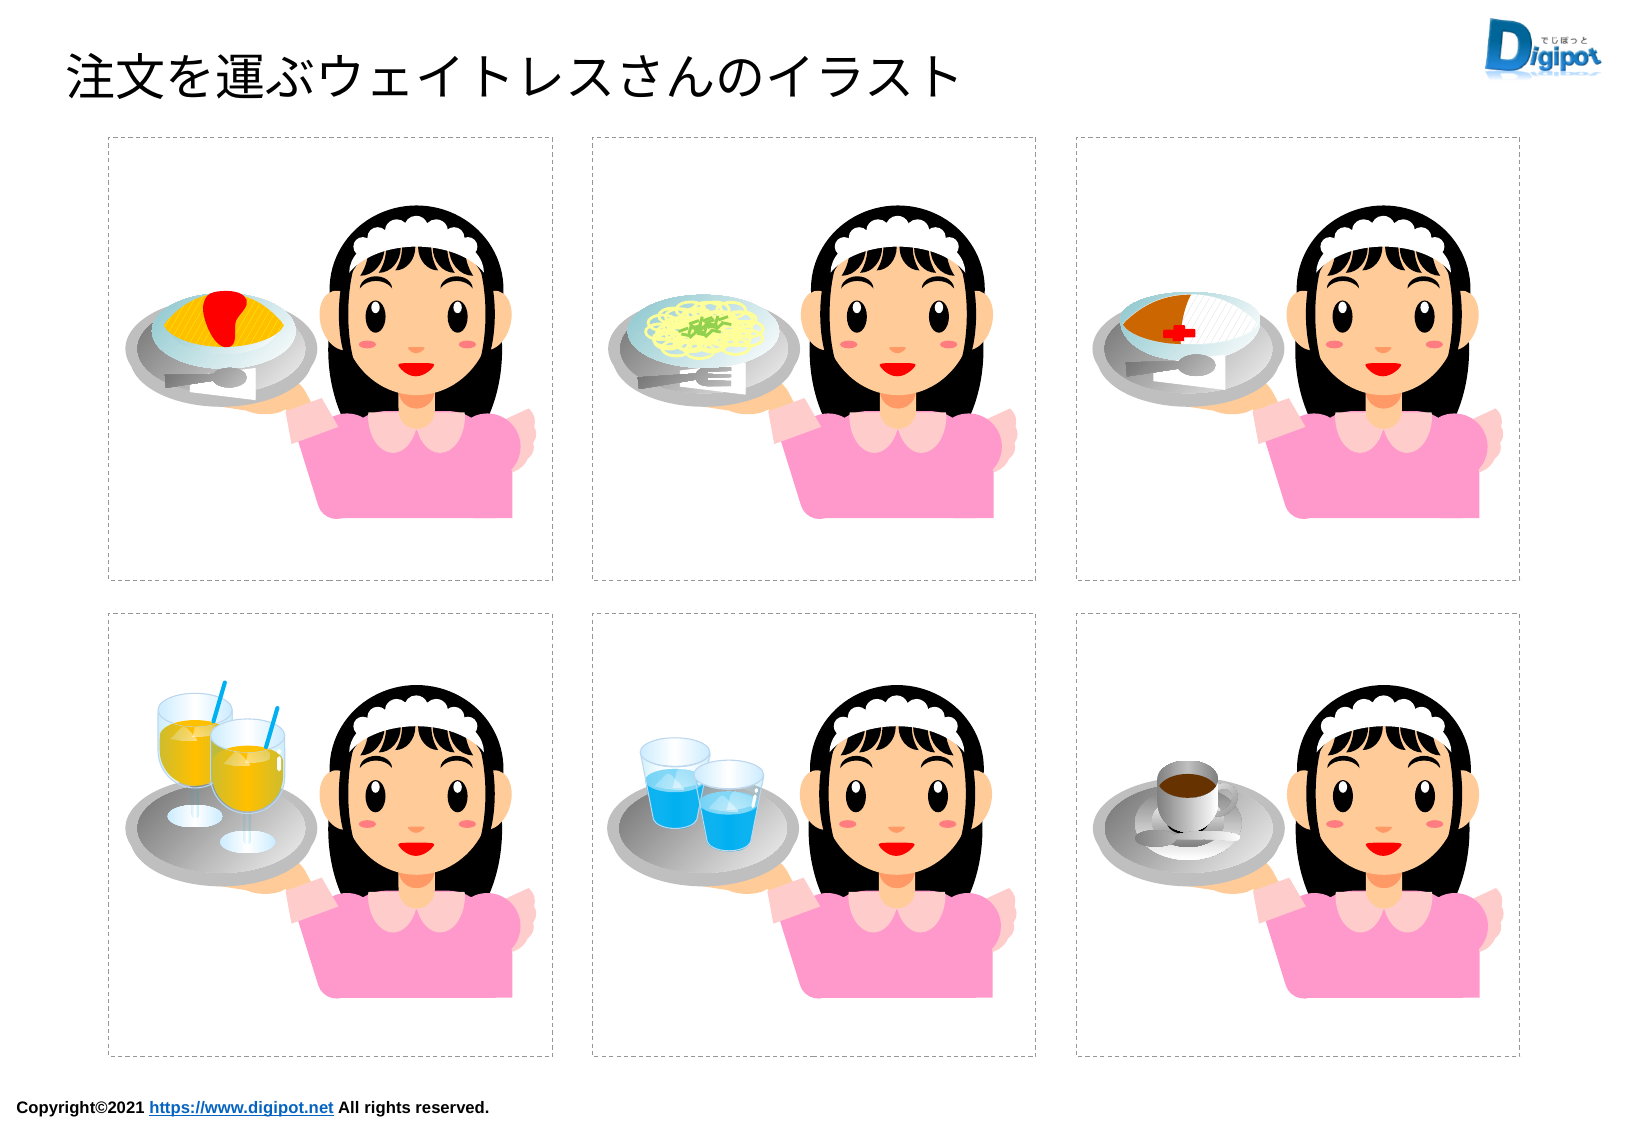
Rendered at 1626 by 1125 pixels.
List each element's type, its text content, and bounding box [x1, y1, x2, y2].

picture [1485, 18, 1602, 82]
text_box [607, 684, 1017, 1000]
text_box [1092, 684, 1504, 1000]
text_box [1092, 205, 1504, 521]
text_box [125, 205, 537, 521]
text_box 注文を運ぶウェイトレスさんのイラスト [50, 38, 980, 113]
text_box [125, 679, 537, 1000]
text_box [608, 205, 1018, 521]
